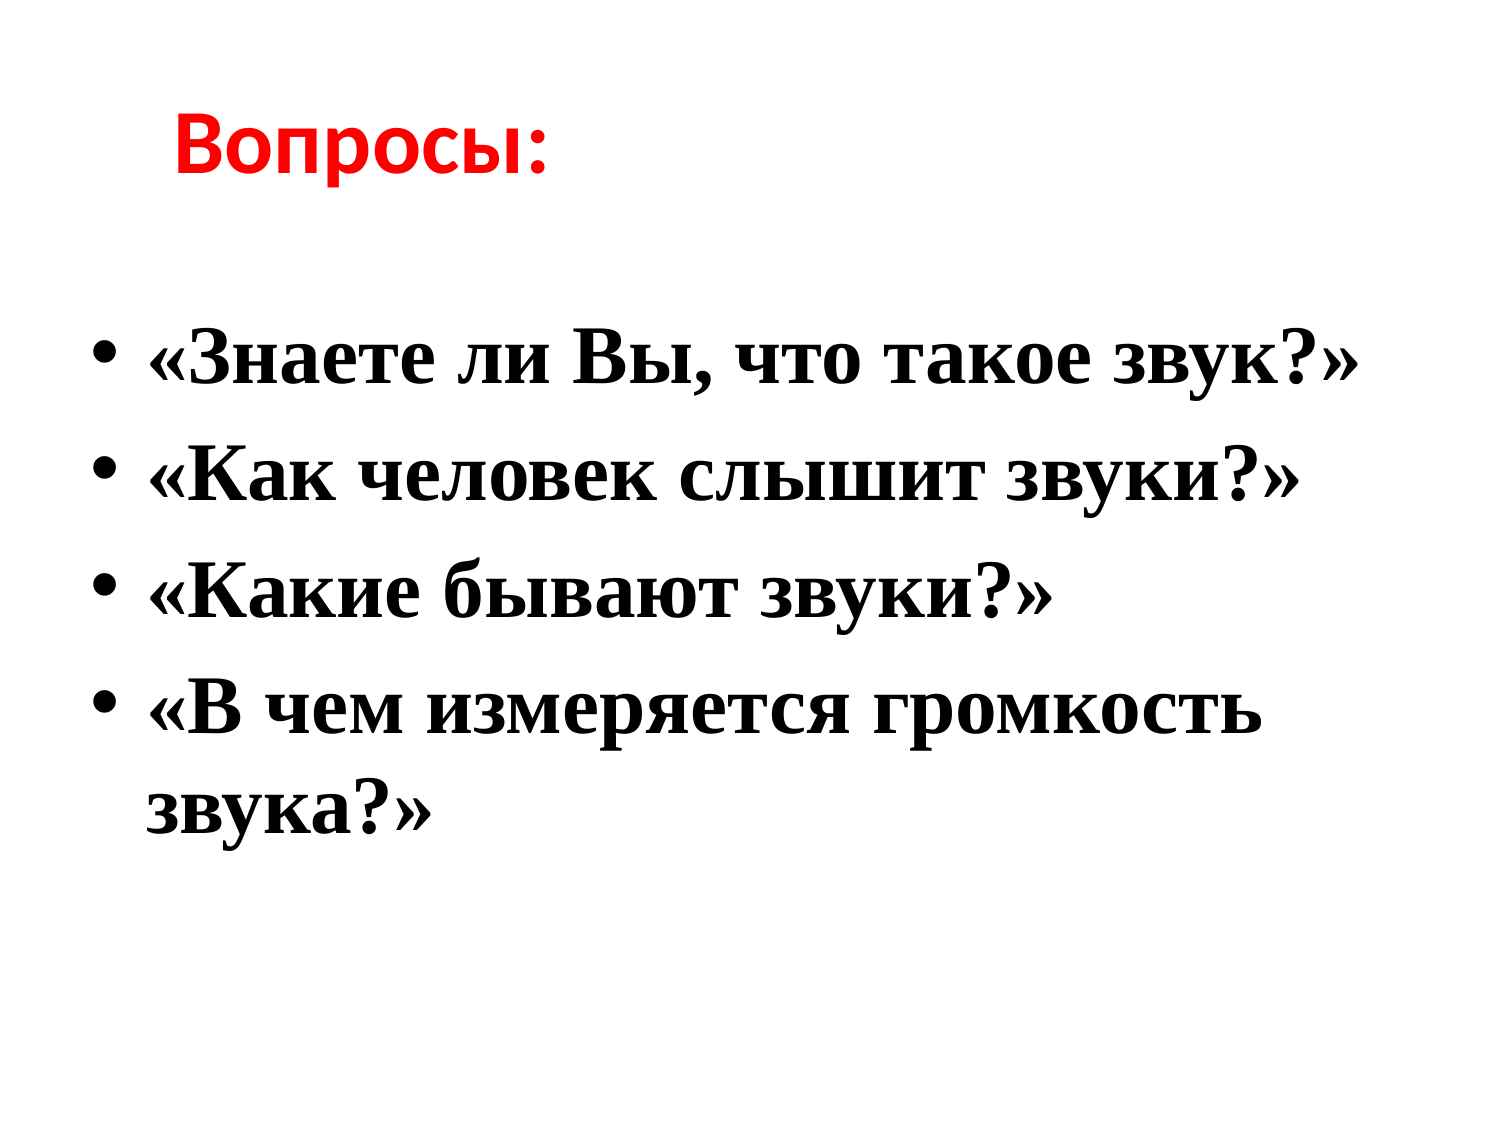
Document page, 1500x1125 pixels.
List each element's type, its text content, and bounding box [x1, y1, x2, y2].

title Вопросы: [0, 42, 1037, 231]
list «Знаете ли Вы, что такое звук?» «Как человек слышит звуки?» «Какие бывают звуки?» «В чем измеряется громкость звука?» [75, 196, 1425, 1005]
